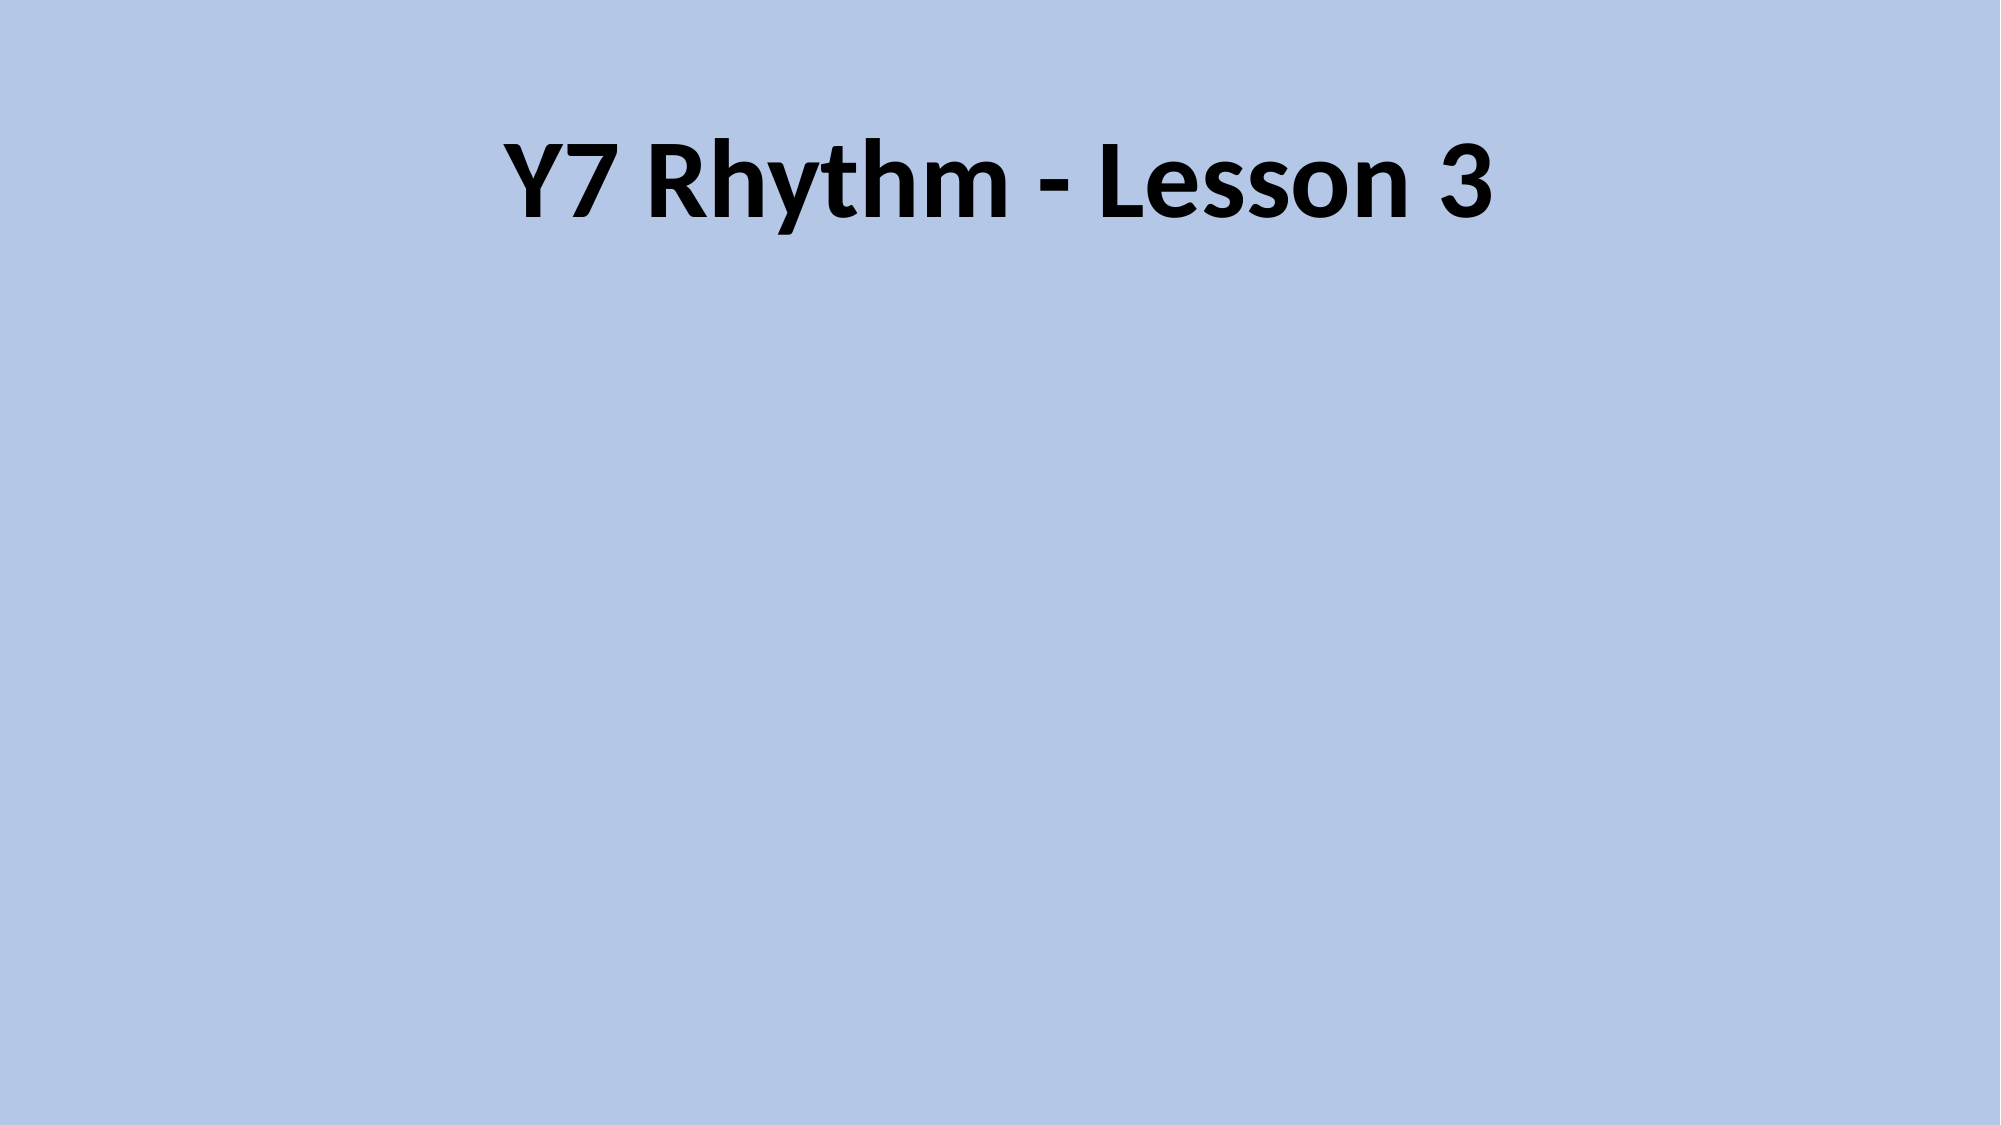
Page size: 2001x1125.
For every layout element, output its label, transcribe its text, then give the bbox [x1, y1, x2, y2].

text_box Y7 Rhythm - Lesson 3 [0, 97, 2000, 248]
